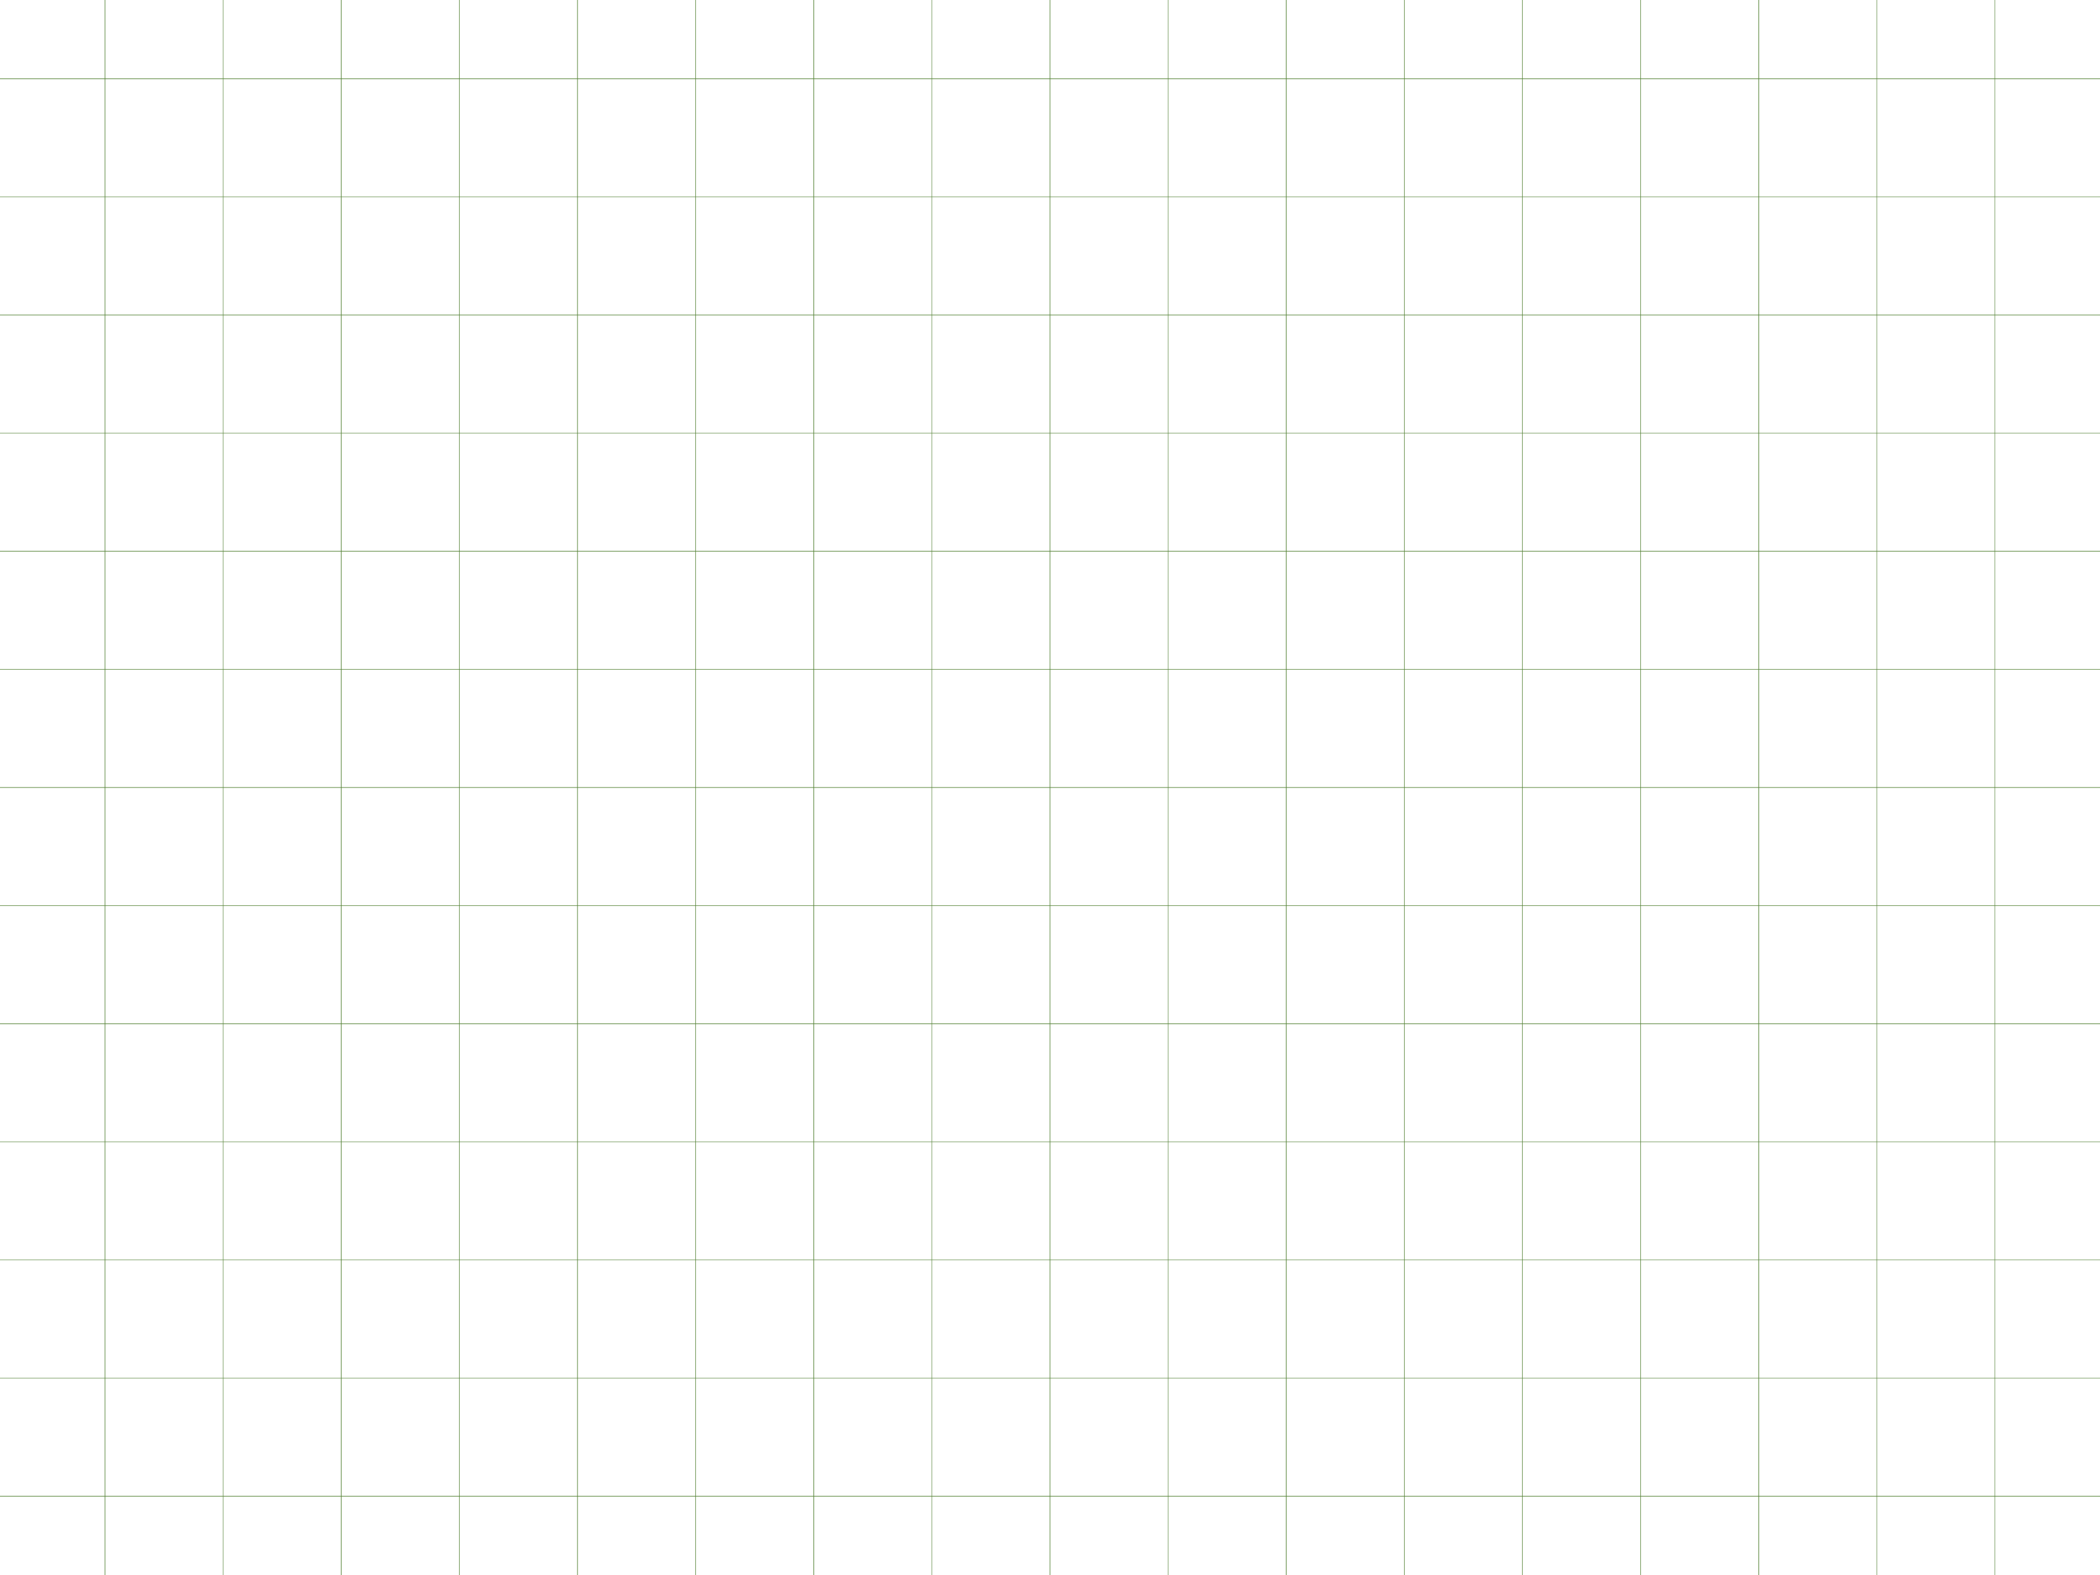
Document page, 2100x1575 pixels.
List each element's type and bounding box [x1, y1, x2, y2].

text_box [0, 0, 2100, 1575]
